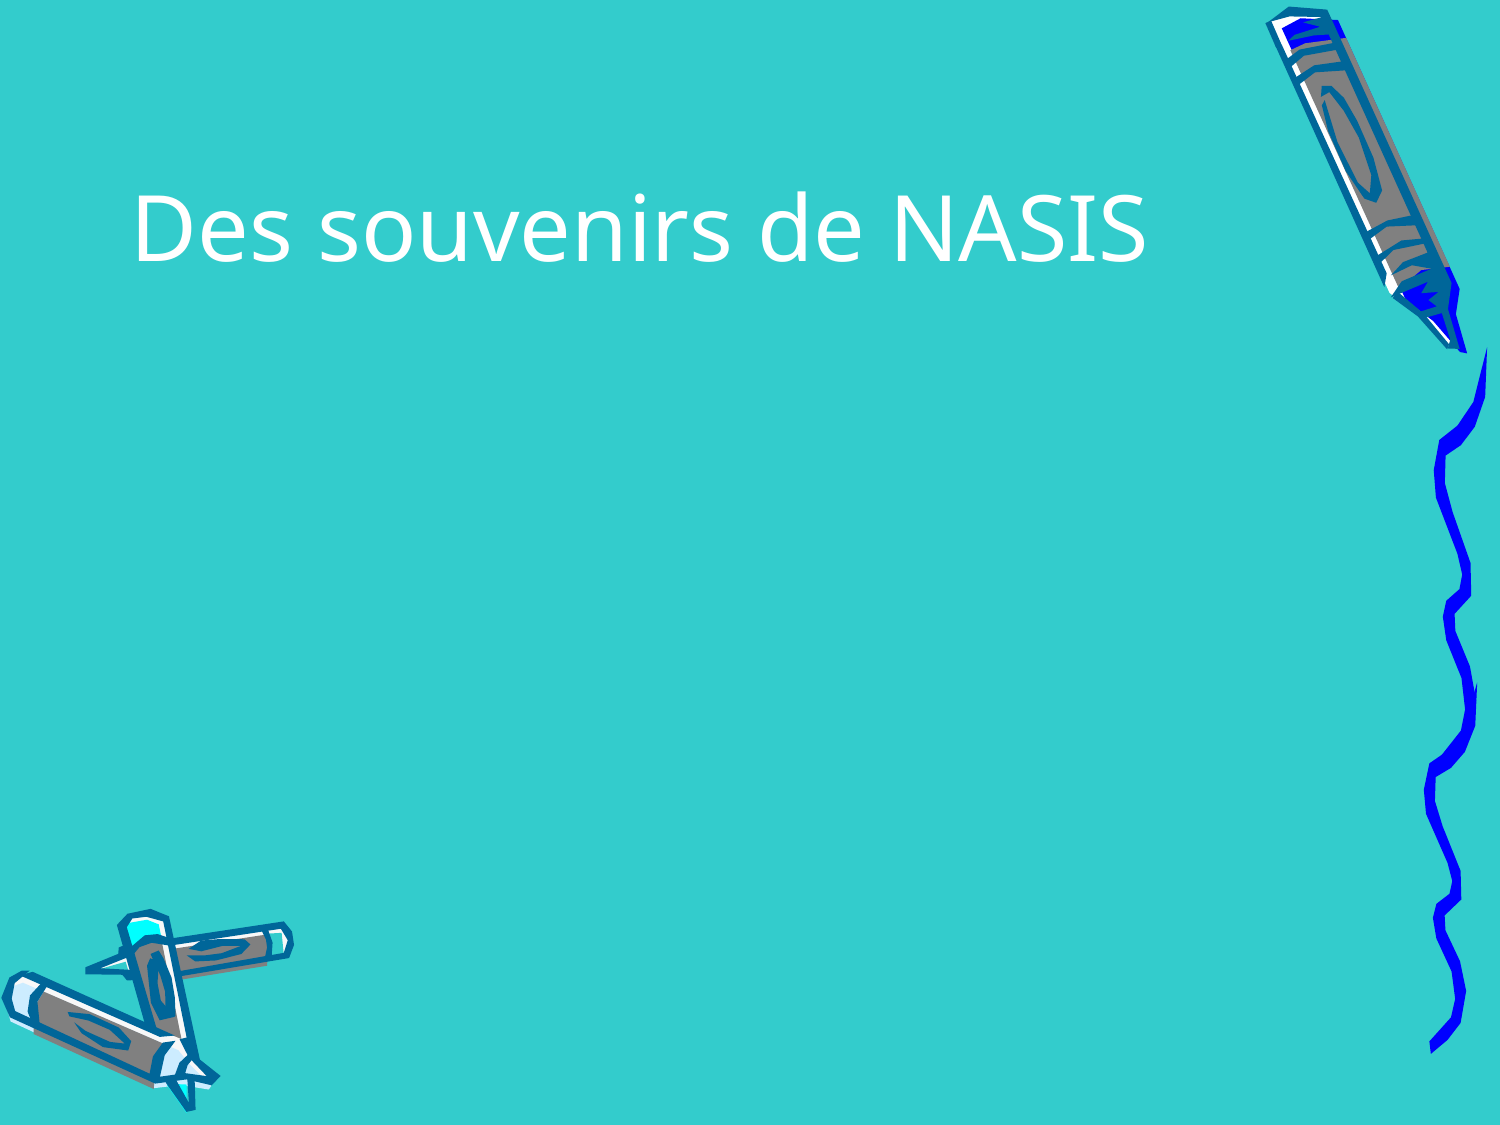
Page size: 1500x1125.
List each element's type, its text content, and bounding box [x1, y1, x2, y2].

title Des souvenirs de NASIS [112, 24, 1240, 288]
